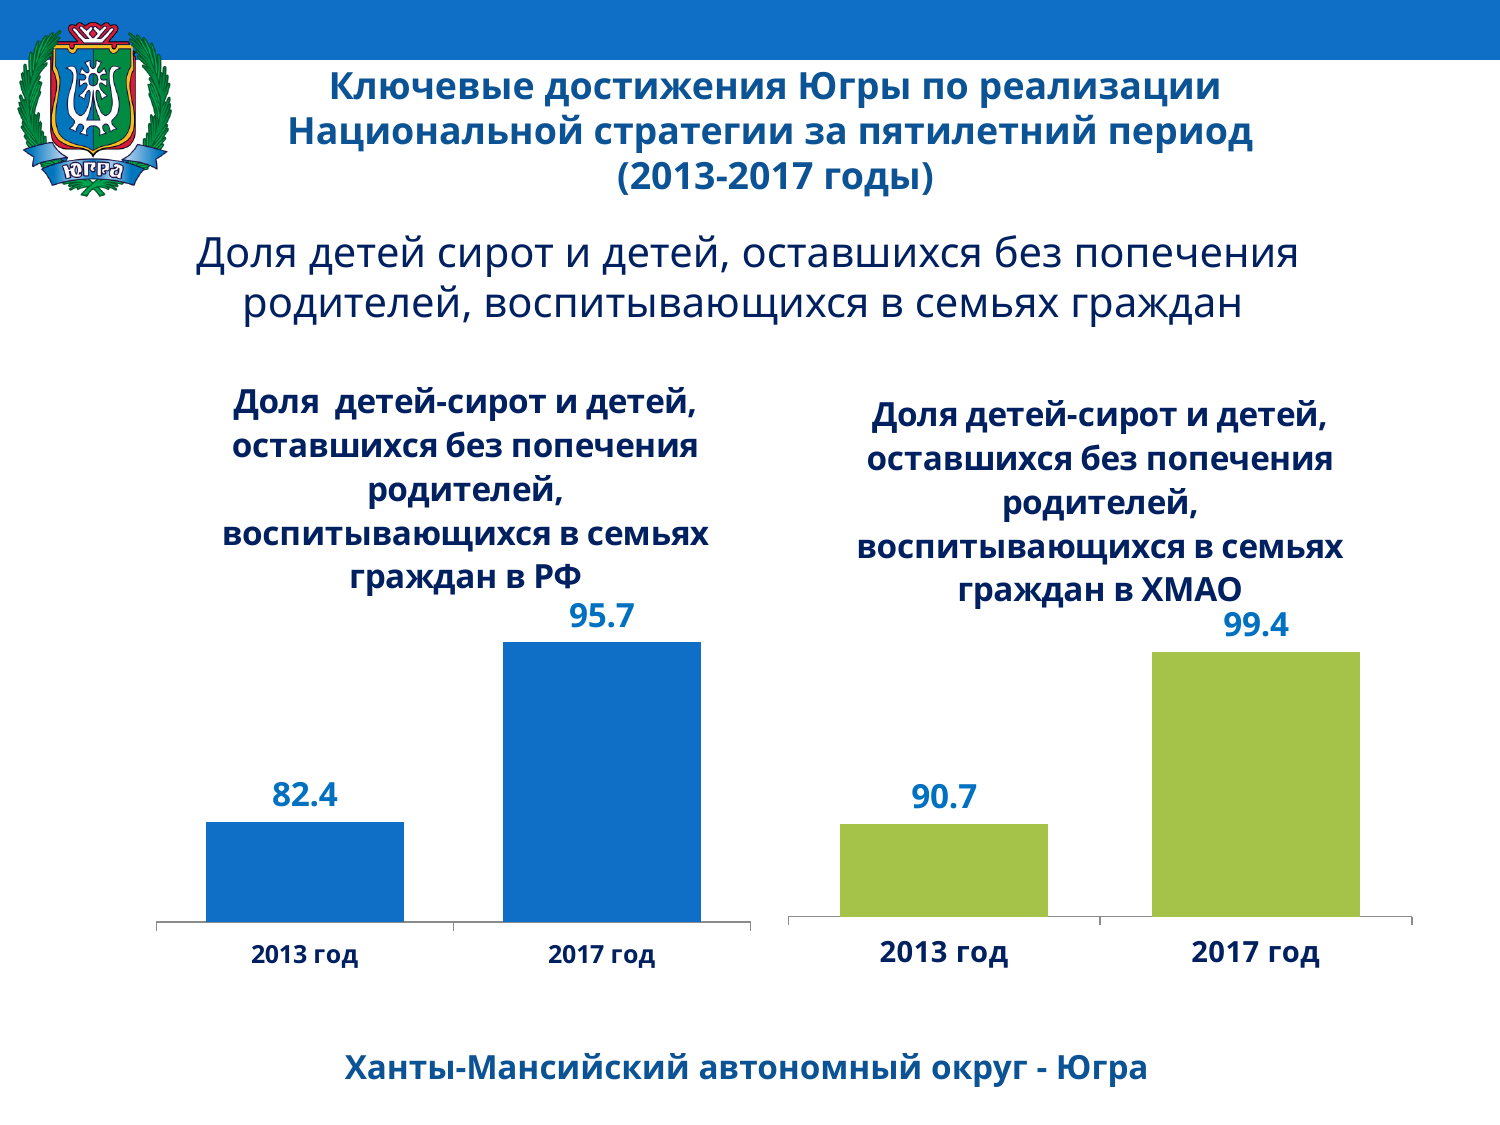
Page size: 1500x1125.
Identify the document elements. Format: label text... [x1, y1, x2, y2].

text_box Ханты-Мансийский автономный округ - Югра [330, 1038, 1165, 1094]
text_box Ключевые достижения Югры по реализации Национальной стратегии за пятилетний период (2013-2017 годы) [176, 54, 1388, 205]
chart [133, 361, 1436, 1000]
text_box Доля детей сирот и детей, оставшихся без попечения родителей, воспитывающихся в семьях граждан [88, 218, 1408, 334]
picture [17, 19, 172, 198]
